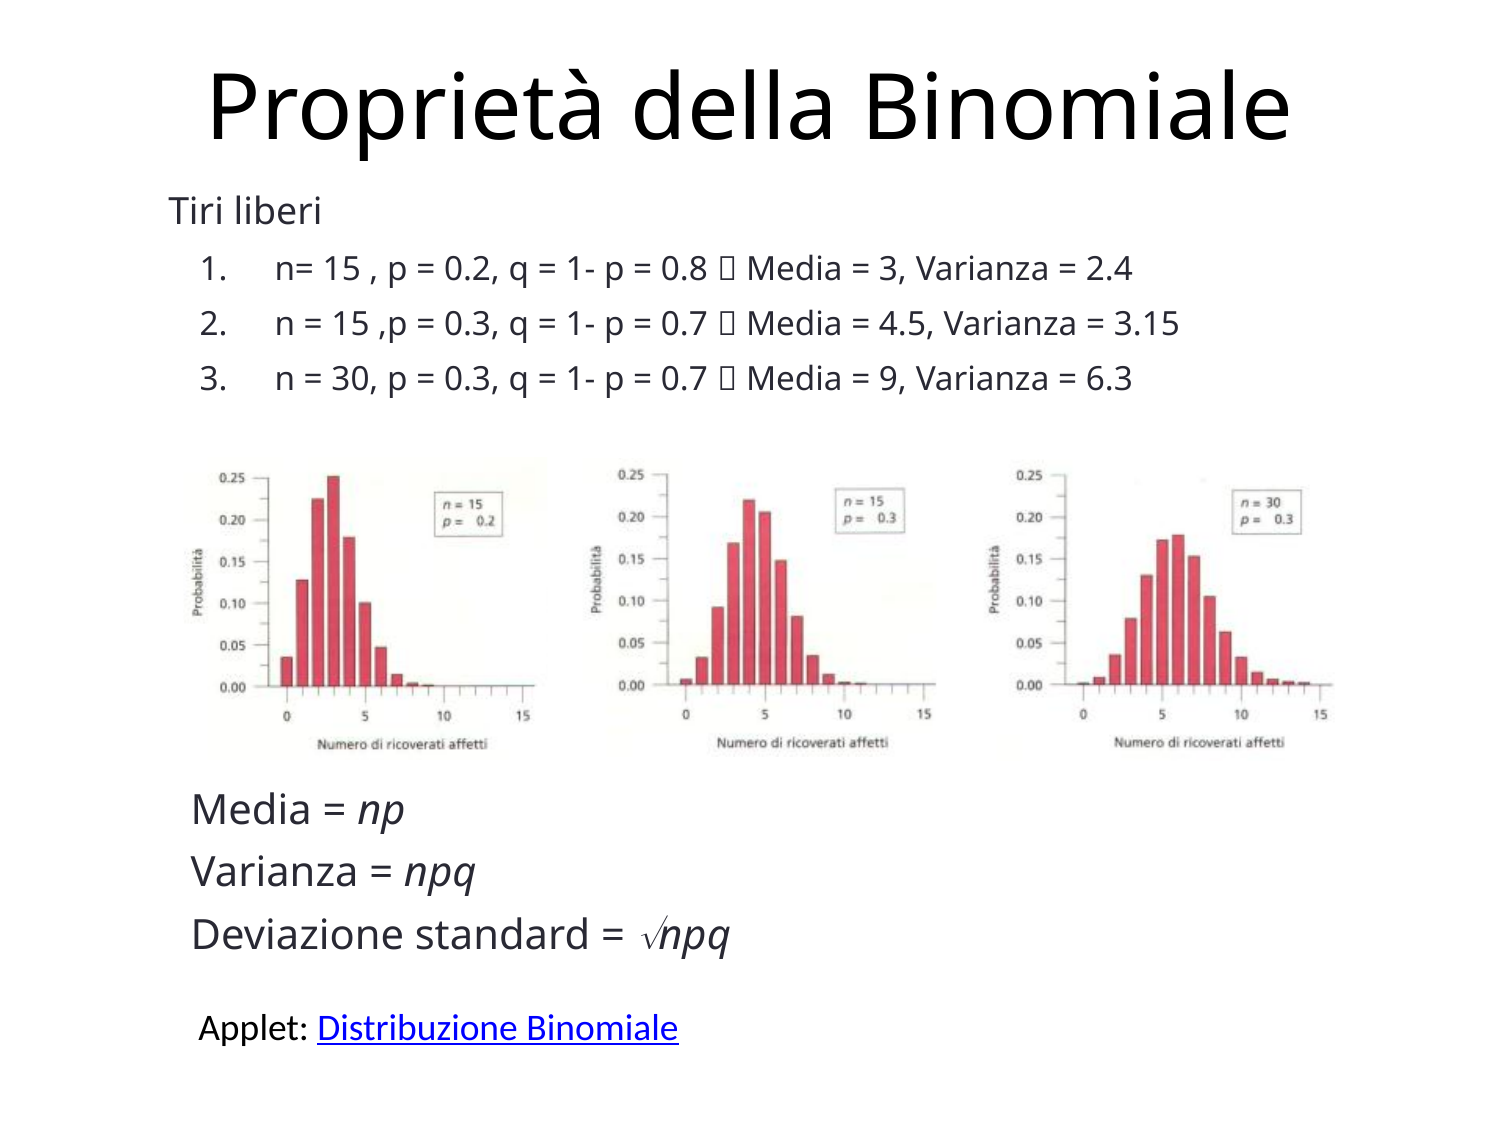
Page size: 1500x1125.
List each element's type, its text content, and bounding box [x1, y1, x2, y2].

picture [971, 456, 1345, 761]
picture [183, 457, 548, 761]
title Proprietà della Binomiale [112, 39, 1388, 167]
text_box Media = np Varianza = npq Deviazione standard = npq [175, 775, 1474, 965]
text_box Applet: Distribuzione Binomiale [183, 995, 1307, 1055]
text_box Tiri liberi n= 15 , p = 0.2, q = 1- p = 0.8  Media = 3, Varianza = 2.4 n = 15 ,p = 0.3, q = 1- p = 0.7  Media = 4.5, Varianza = 3.15 n = 30, p = 0.3, q = 1- p = 0.7  Media = 9, Varianza = 6.3 [106, 179, 1375, 405]
picture [582, 457, 937, 758]
